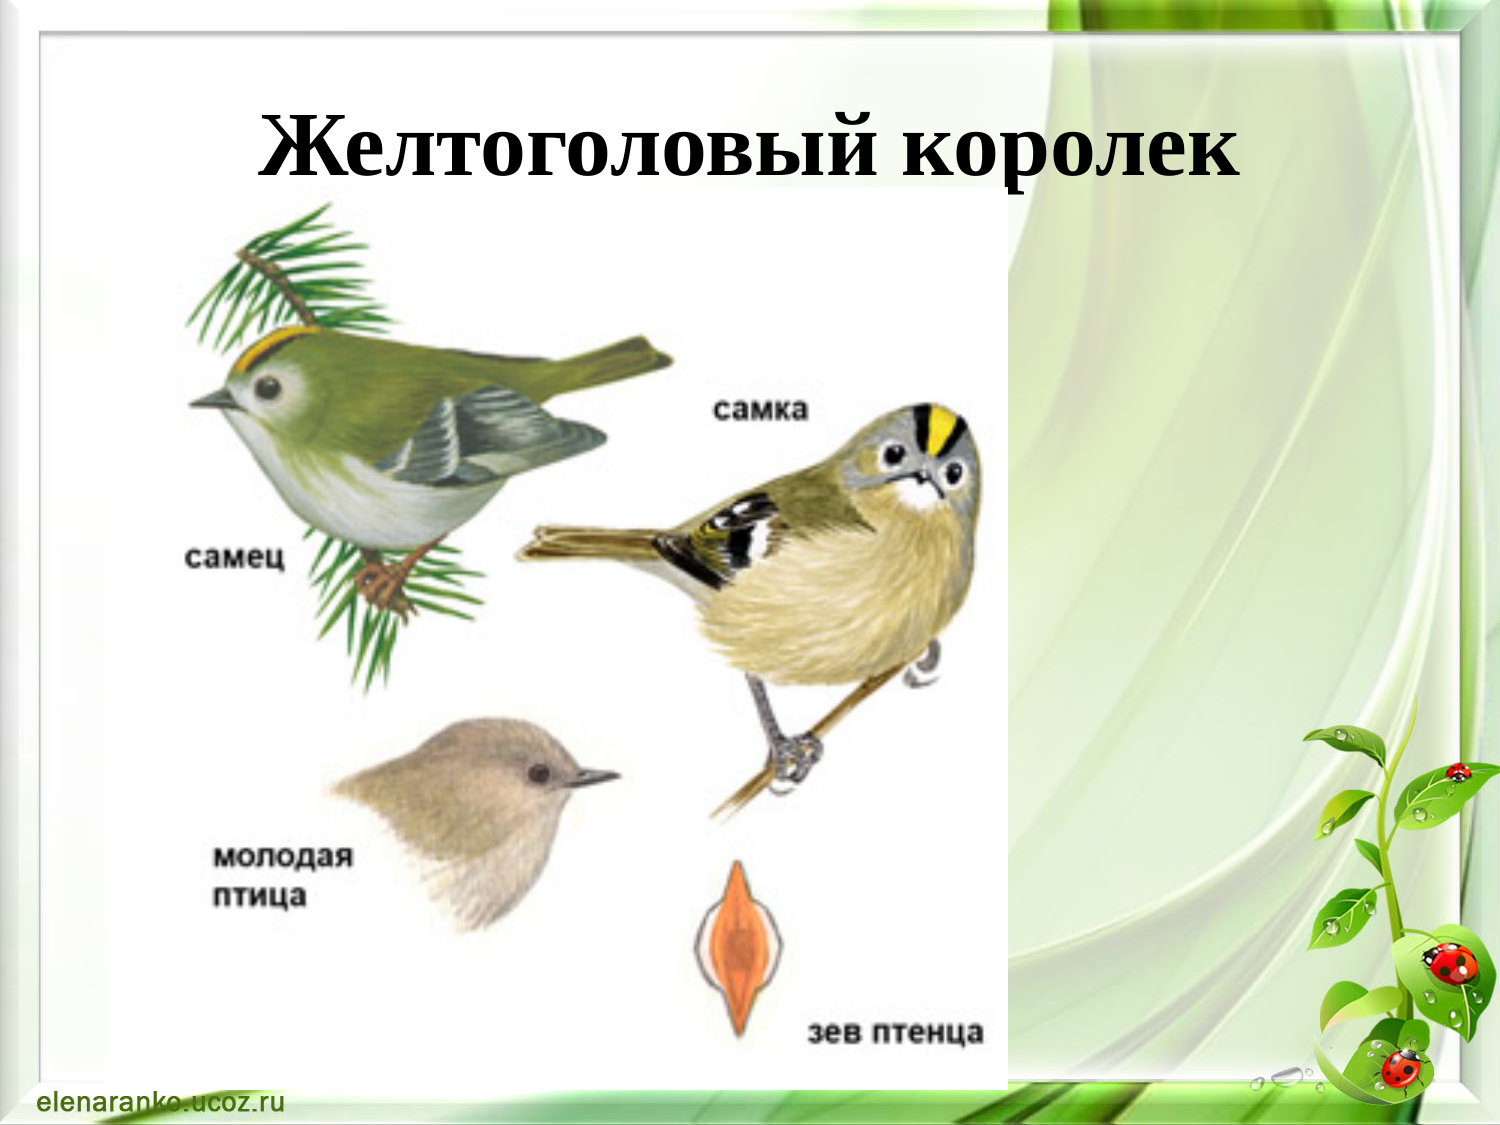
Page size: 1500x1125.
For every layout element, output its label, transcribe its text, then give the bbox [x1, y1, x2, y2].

picture [0, 0, 1500, 1125]
title Желтоголовый королек [75, 45, 1425, 233]
